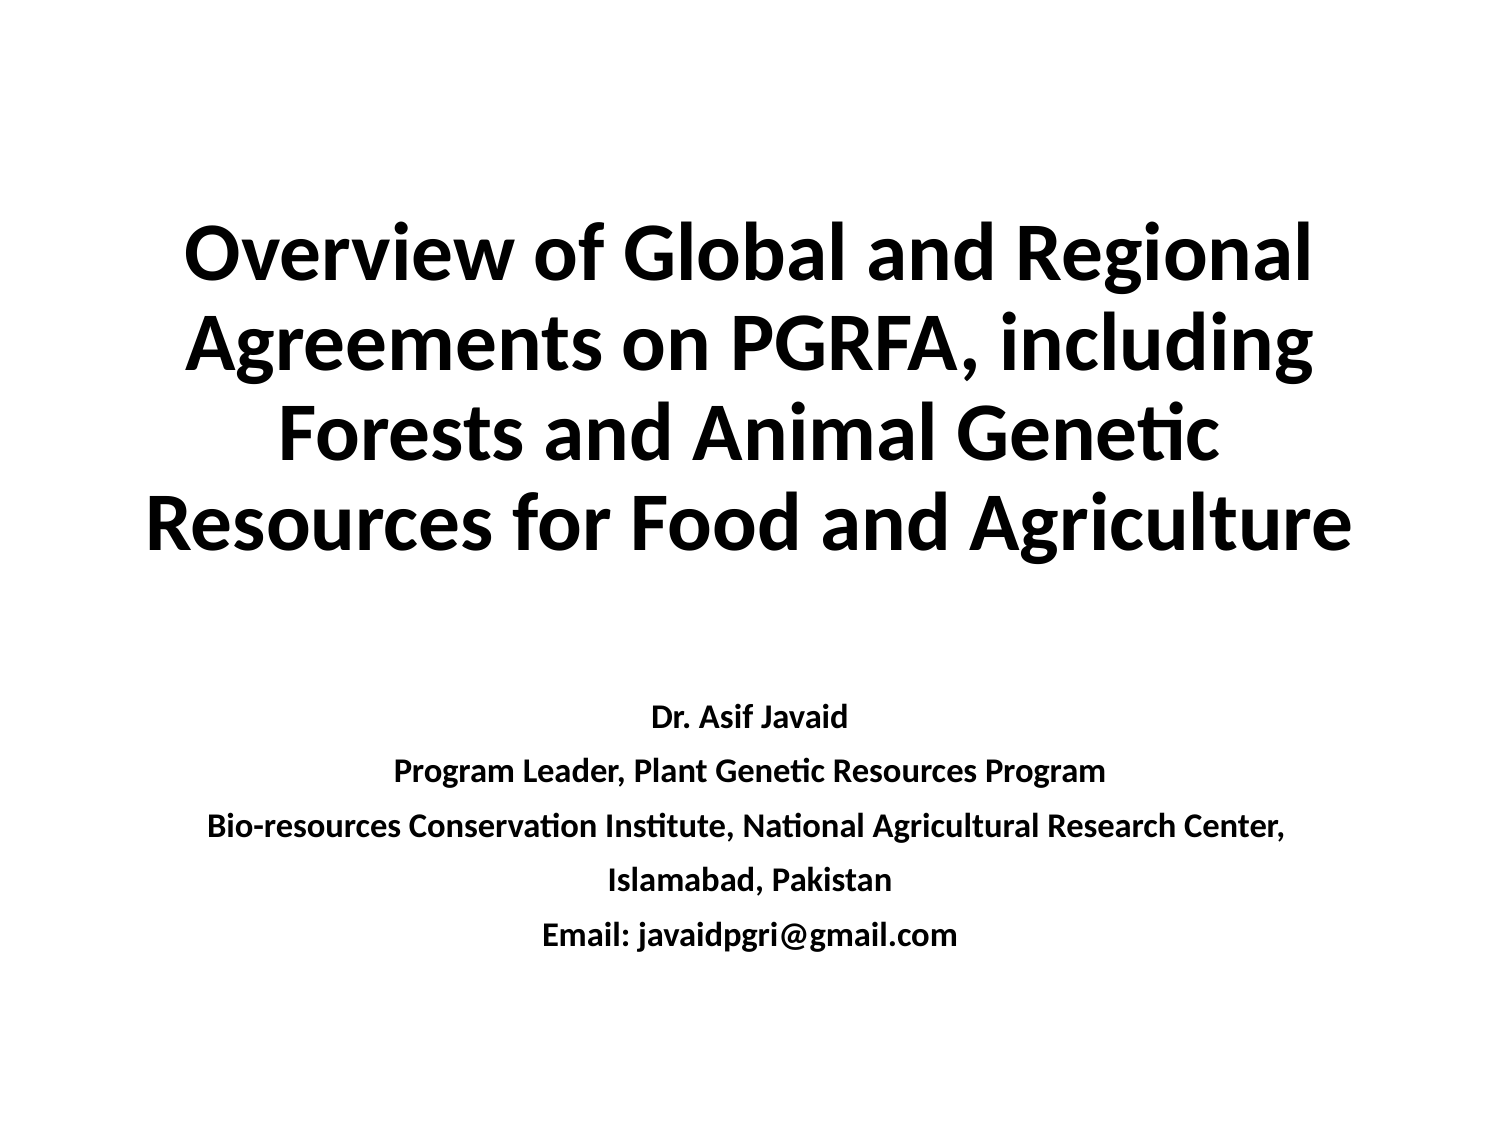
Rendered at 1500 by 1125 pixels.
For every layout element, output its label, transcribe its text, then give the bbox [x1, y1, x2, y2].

title Overview of Global and Regional Agreements on PGRFA, including Forests and Animal Genetic Resources for Food and Agriculture [112, 184, 1388, 576]
subtitle Dr. Asif Javaid Program Leader, Plant Genetic Resources Program Bio-resources Conservation Institute, National Agricultural Research Center, Islamabad, Pakistan Email: javaidpgri@gmail.com [0, 690, 1500, 963]
